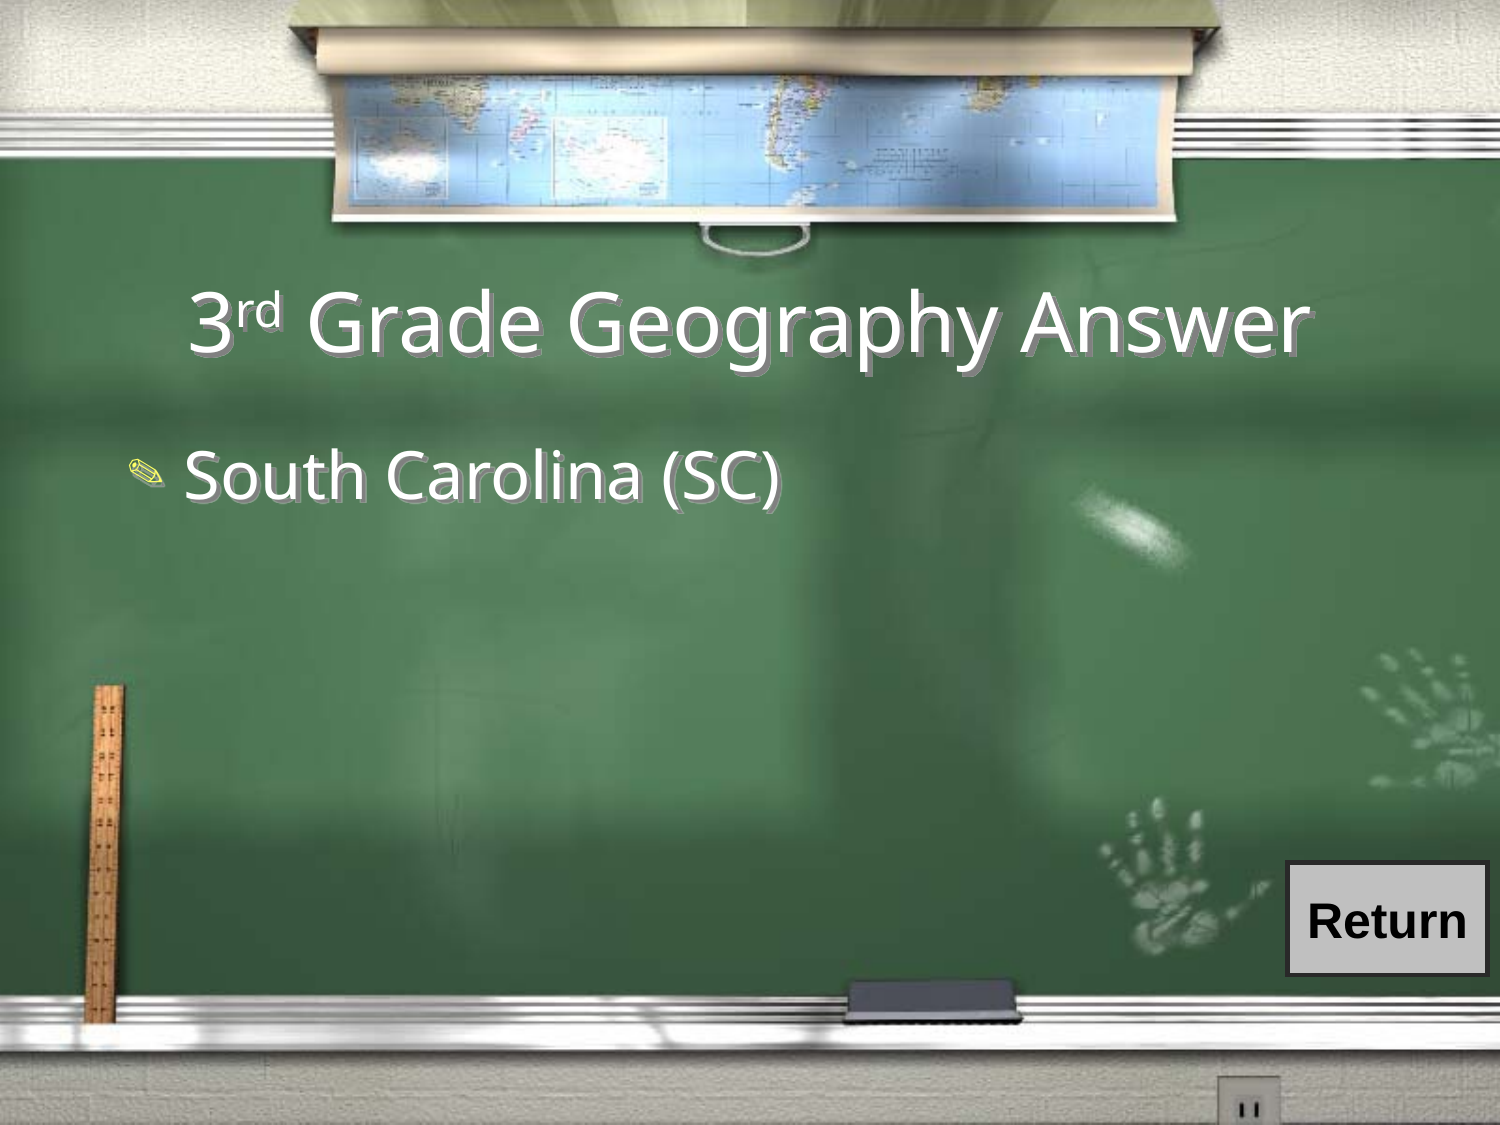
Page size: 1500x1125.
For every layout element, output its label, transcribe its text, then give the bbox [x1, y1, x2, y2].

picture [0, 0, 1500, 1125]
title 3rd Grade Geography Answer [112, 224, 1388, 413]
text_box Return [1287, 862, 1488, 976]
list South Carolina (SC) [112, 424, 1388, 1001]
